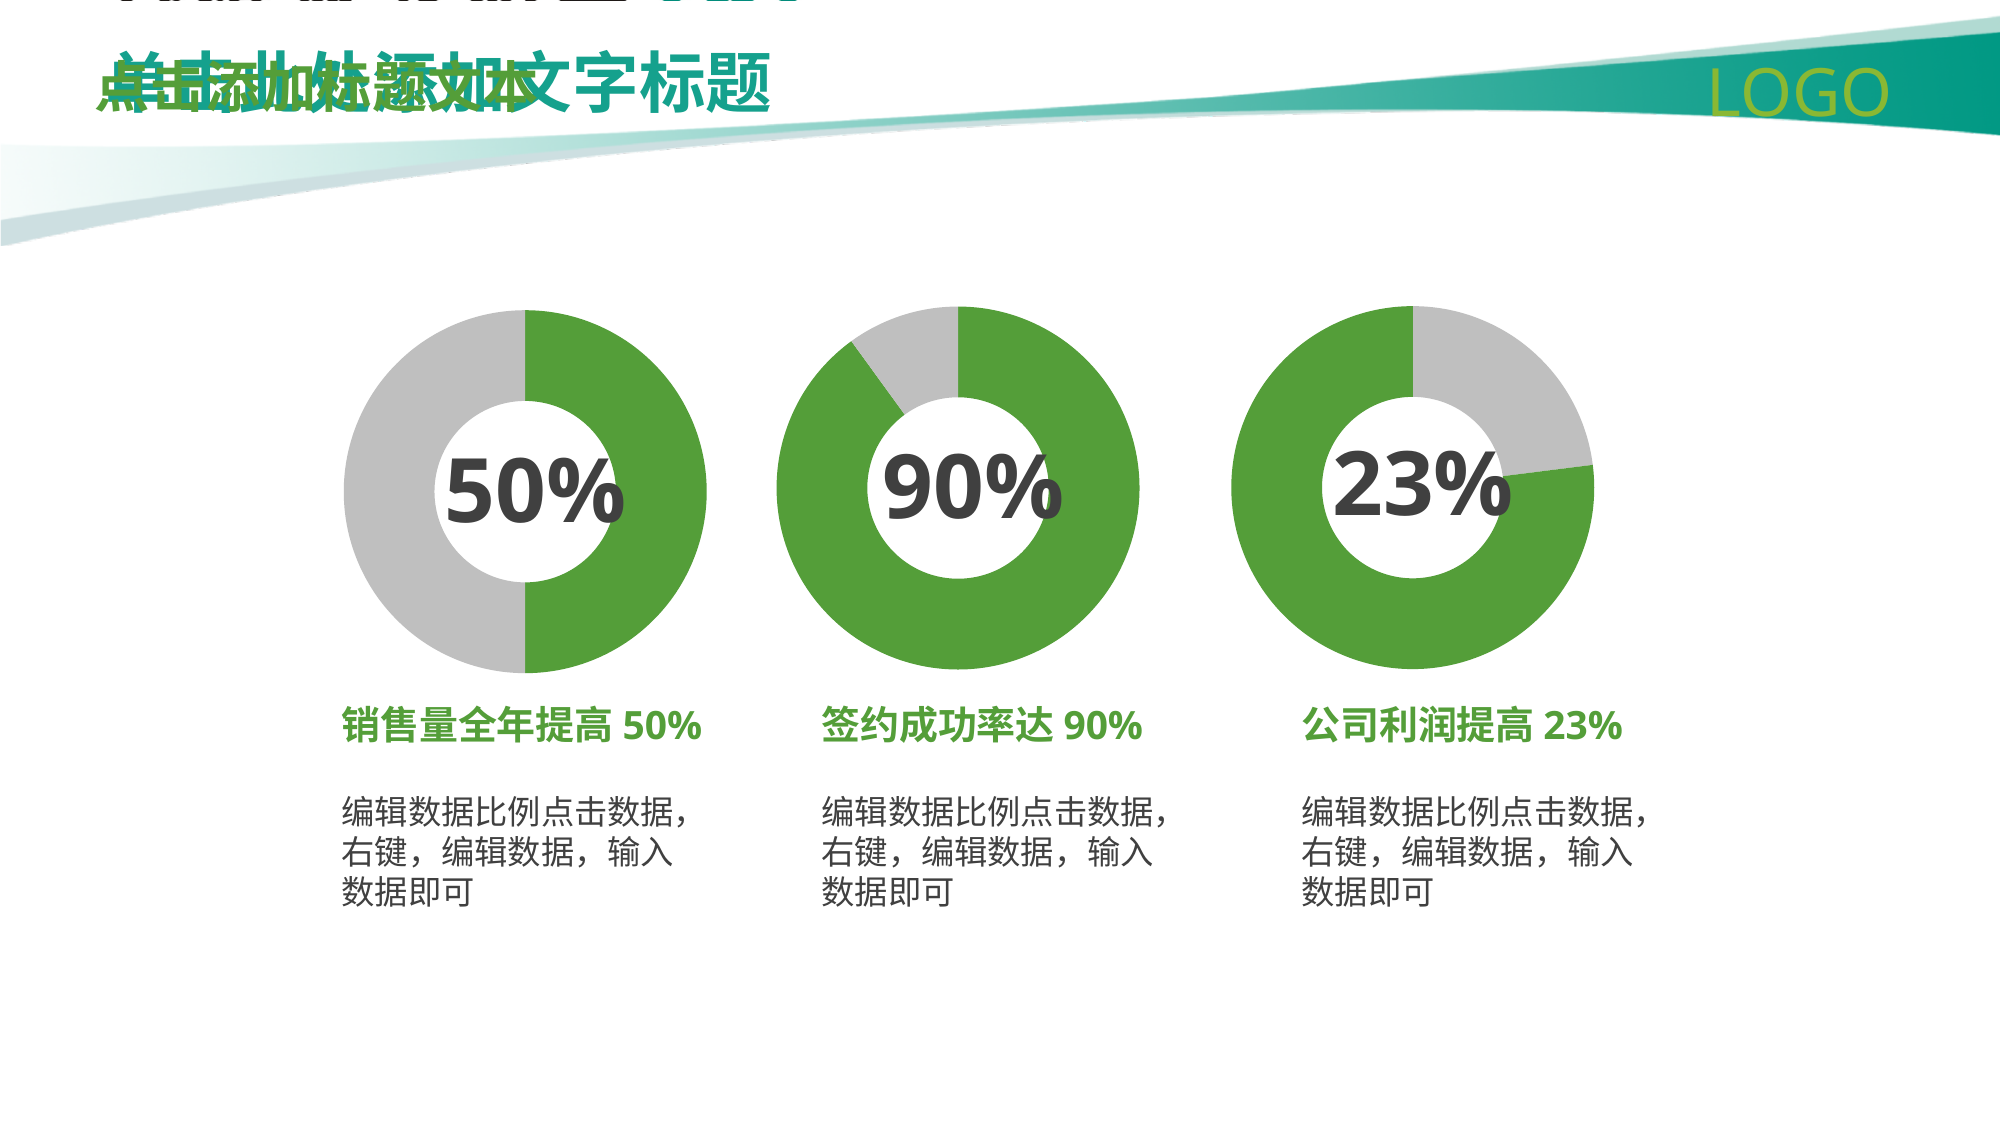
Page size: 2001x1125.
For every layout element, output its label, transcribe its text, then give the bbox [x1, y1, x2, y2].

picture [3, 0, 2000, 246]
text_box LOGO [1691, 42, 1908, 138]
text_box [289, 302, 761, 681]
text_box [806, 693, 1231, 894]
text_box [1286, 693, 1725, 894]
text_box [642, 298, 1274, 678]
text_box 点击添加标题文本 [80, 44, 554, 127]
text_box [326, 693, 751, 894]
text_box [1097, 298, 1728, 677]
